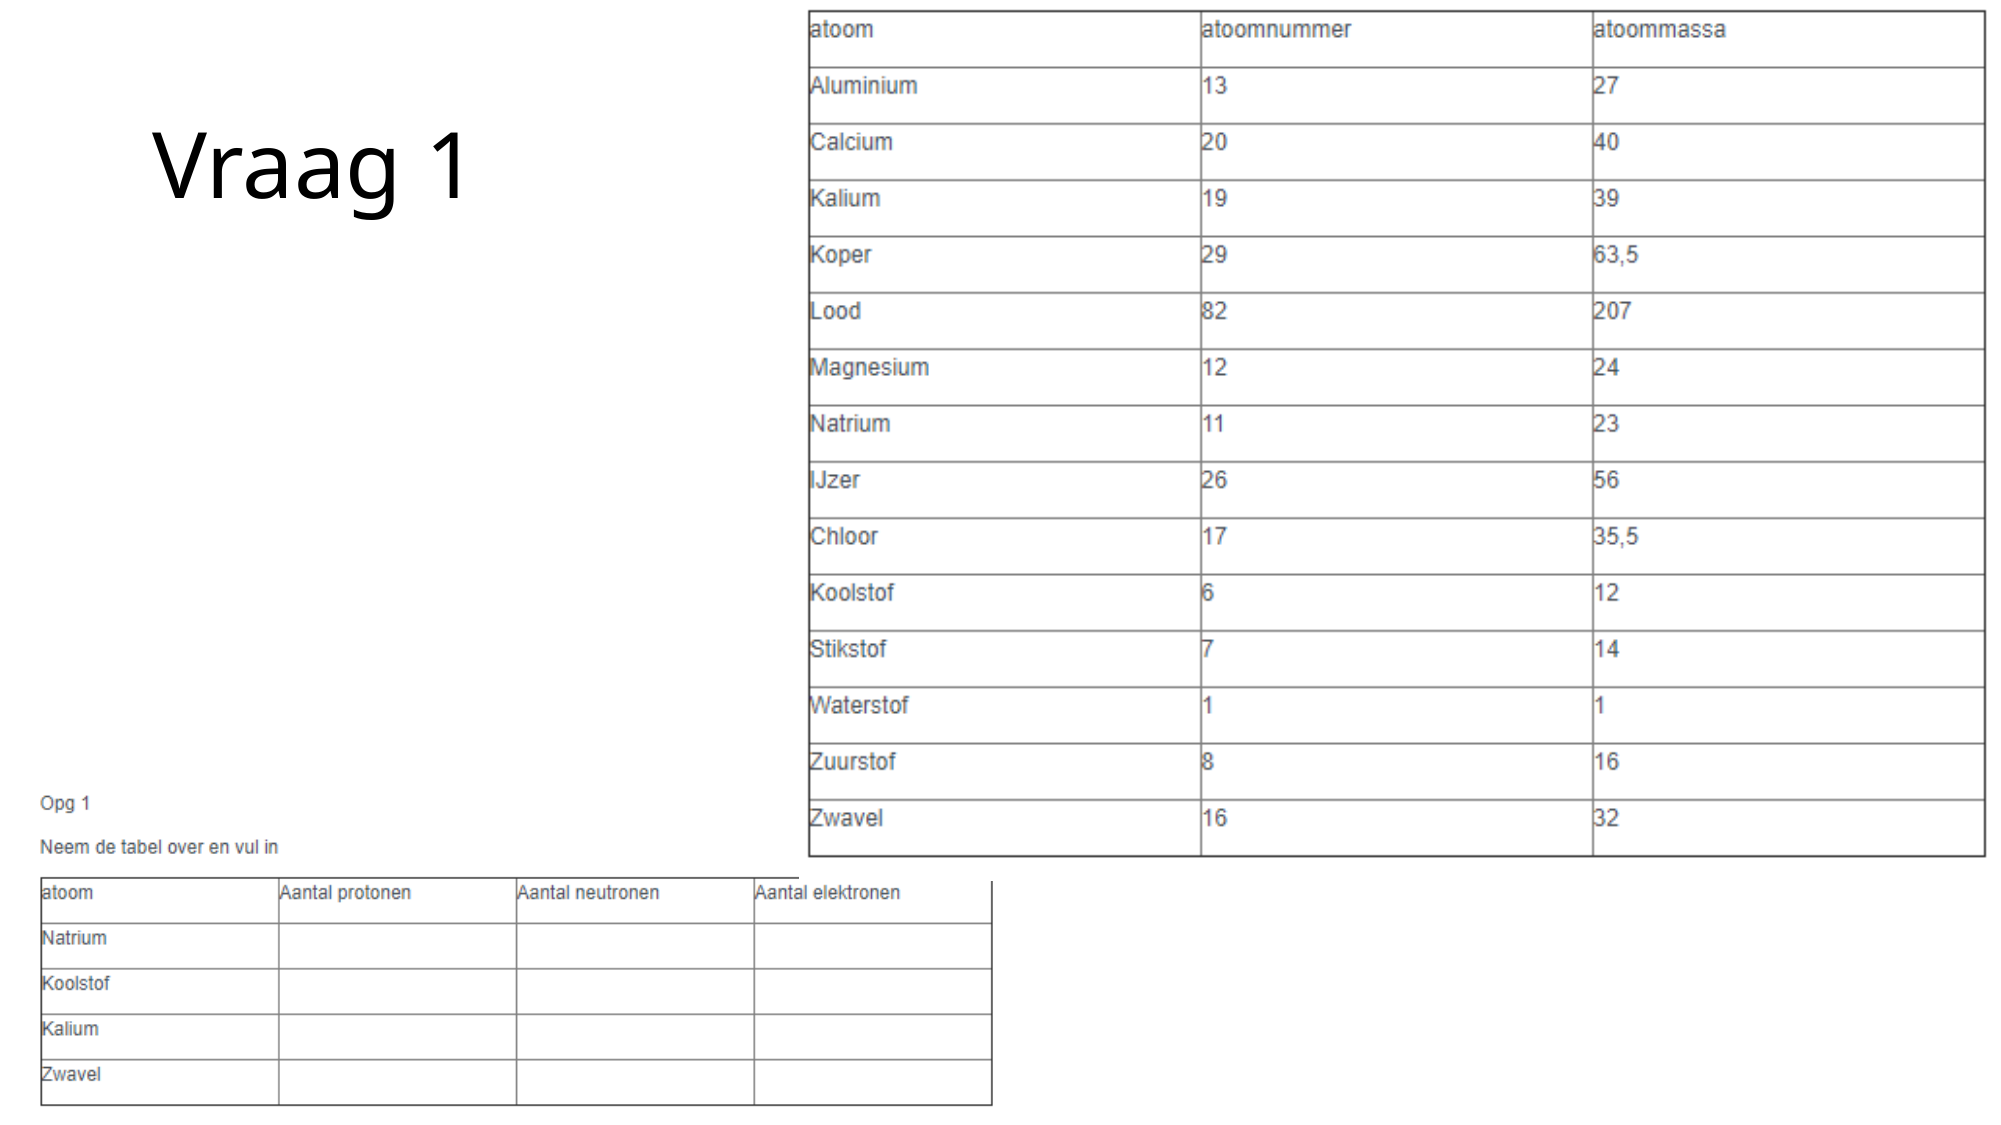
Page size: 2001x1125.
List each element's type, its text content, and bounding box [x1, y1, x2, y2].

picture [799, 0, 2000, 881]
title Vraag 1 [137, 59, 799, 278]
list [22, 785, 1018, 1125]
